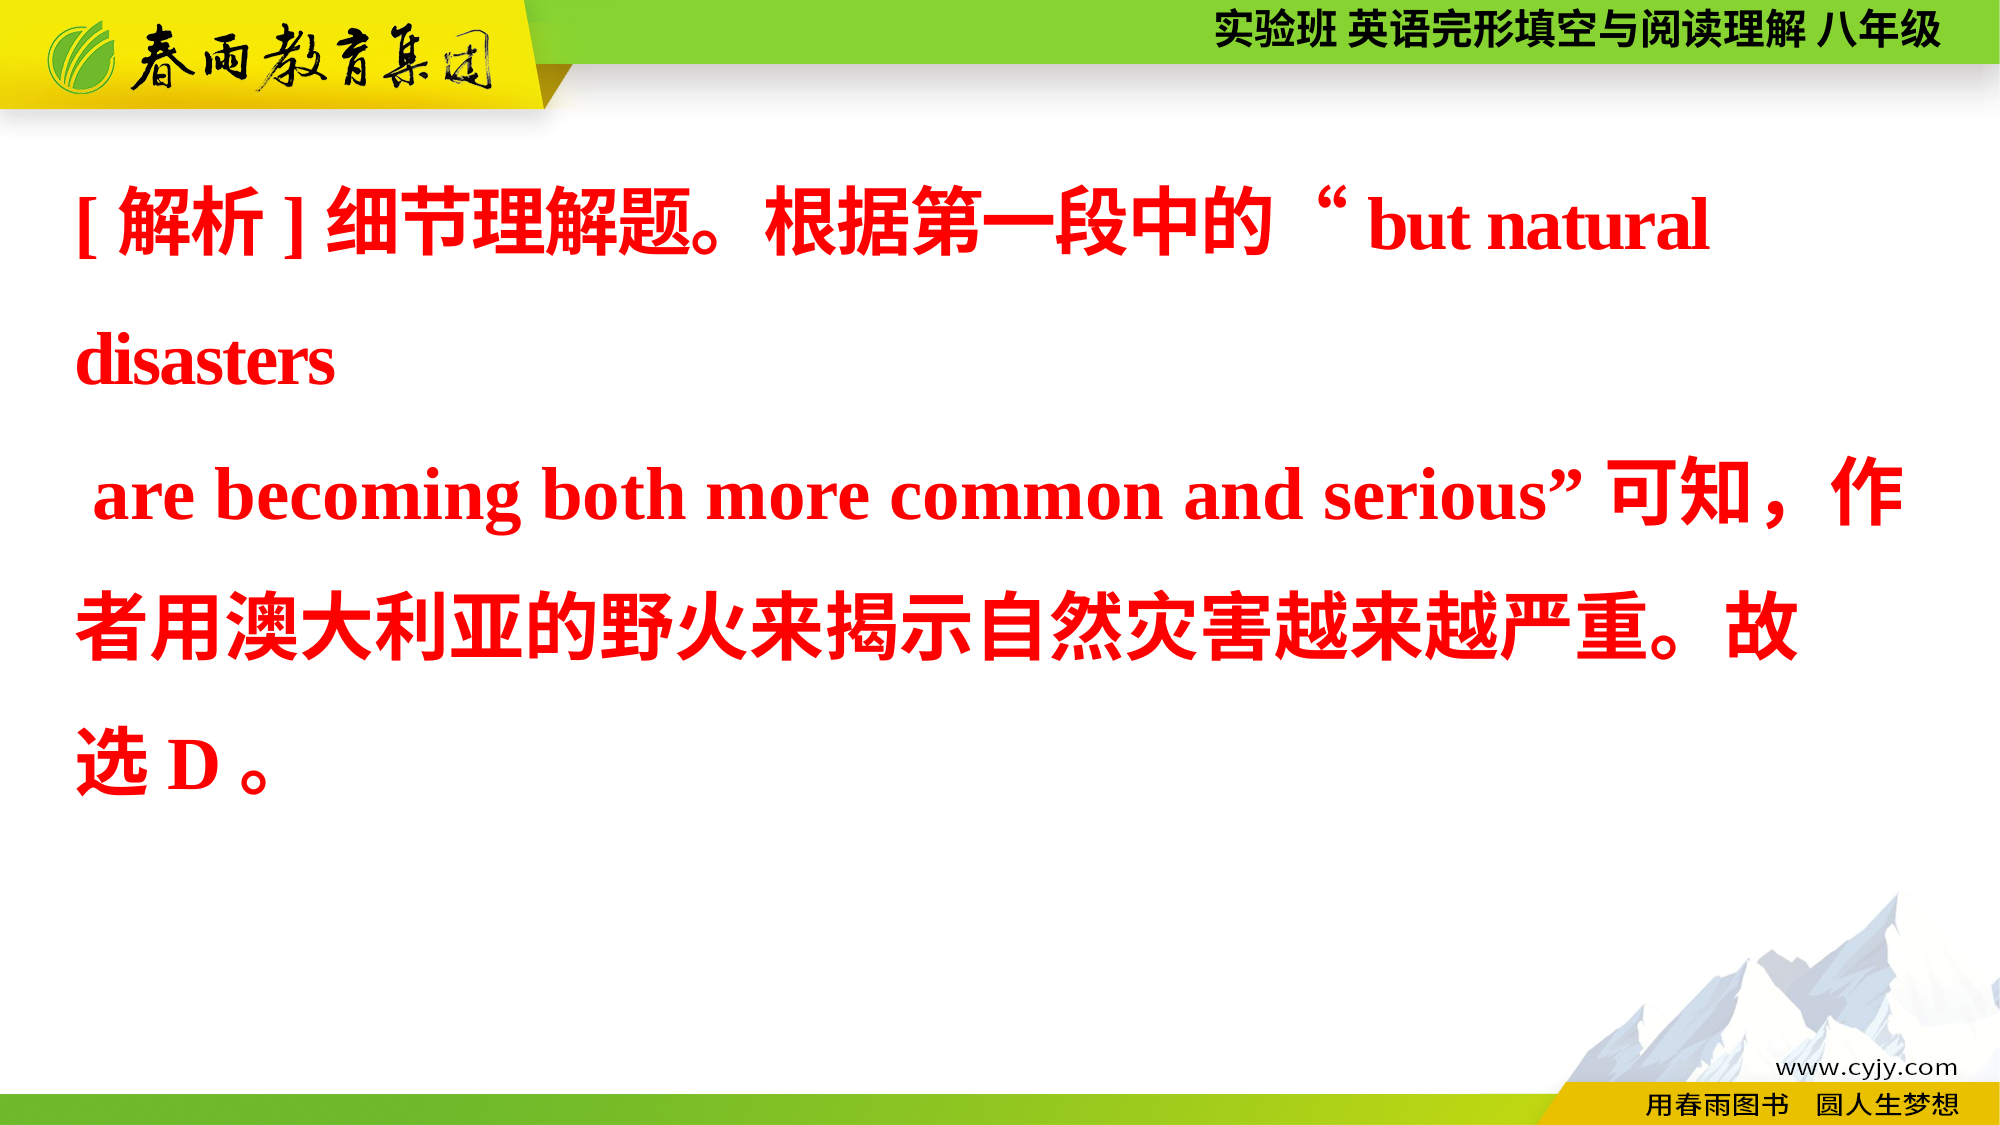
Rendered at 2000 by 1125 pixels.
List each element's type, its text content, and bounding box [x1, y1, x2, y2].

list [解析]细节理解题。根据第一段中的“but natural disasters are becoming both more common and serious”可知，作者用澳大利亚的野火来揭示自然灾害越来越严重。故 选D。 [59, 122, 1944, 683]
picture [0, 0, 2000, 1125]
